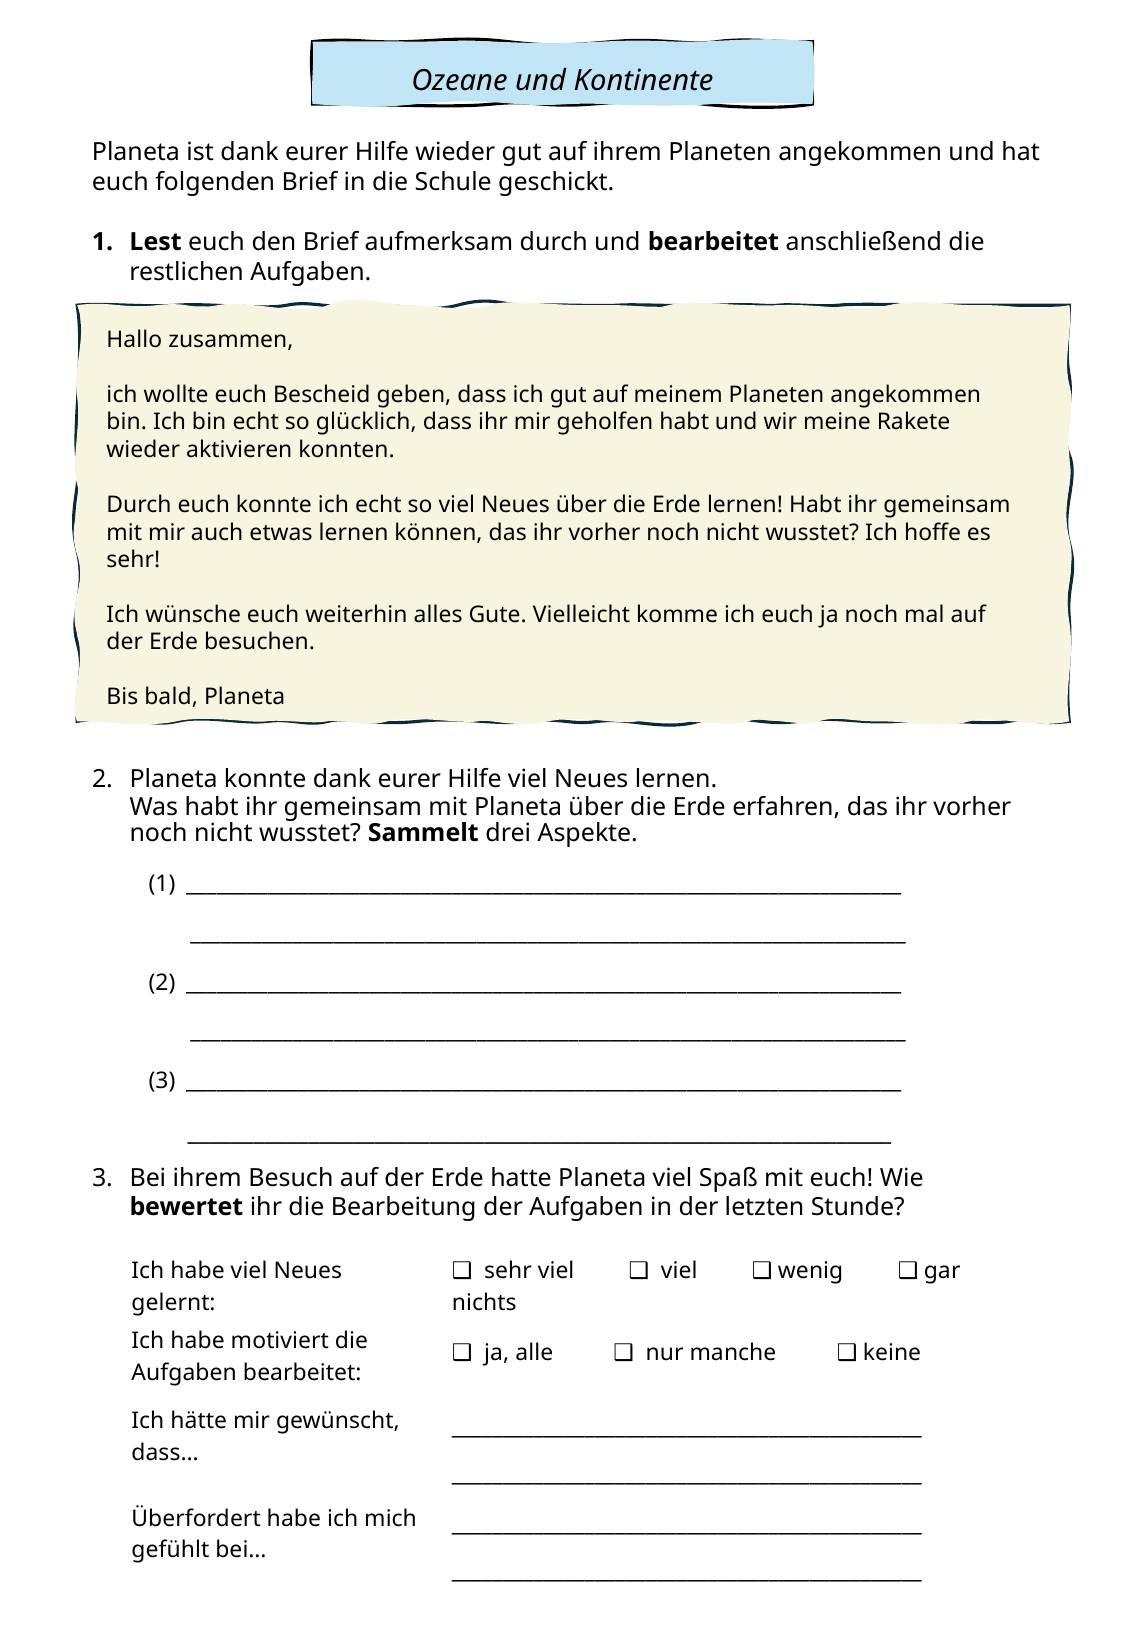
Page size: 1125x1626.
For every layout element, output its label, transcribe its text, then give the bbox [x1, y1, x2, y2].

list Planeta konnte dank eurer Hilfe viel Neues lernen. Was habt ihr gemeinsam mit Planeta über die Erde erfahren, das ihr vorher noch nicht wusstet? Sammelt drei Aspekte. ______________________________________________________________________ ______________________________________________________________________ ______________________________________________________________________ ______________________________________________________________________ ______________________________________________________________________ ________________________________________________________________ Bei ihrem Besuch auf der Erde hatte Planeta viel Spaß mit euch! Wie bewertet ihr die Bearbeitung der Aufgaben in der letzten Stunde? [77, 758, 1048, 1501]
text_box Ozeane und Kontinente [84, 21, 1041, 118]
table_header ❑ sehr viel ❑ viel ❑ wenig ❑ gar nichts [437, 1247, 1030, 1317]
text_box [76, 304, 1070, 722]
table_cell ______________________________________________ ______________________________________________ [437, 1484, 1030, 1582]
table_cell Überfordert habe ich mich gefühlt bei… [116, 1484, 437, 1582]
table_cell ______________________________________________ ______________________________________________ [437, 1387, 1030, 1484]
table_header Ich habe viel Neues gelernt: [116, 1247, 437, 1317]
table_cell ❑ ja, alle ❑ nur manche ❑ keine [437, 1317, 1030, 1387]
text_box Planeta ist dank eurer Hilfe wieder gut auf ihrem Planeten angekommen und hat euch folgenden Brief in die Schule geschickt. Lest euch den Brief aufmerksam durch und bearbeitet anschließend die restlichen Aufgaben. [77, 128, 1070, 293]
table_cell Ich habe motiviert die Aufgaben bearbeitet: [116, 1317, 437, 1387]
table_cell Ich hätte mir gewünscht, dass… [116, 1387, 437, 1484]
